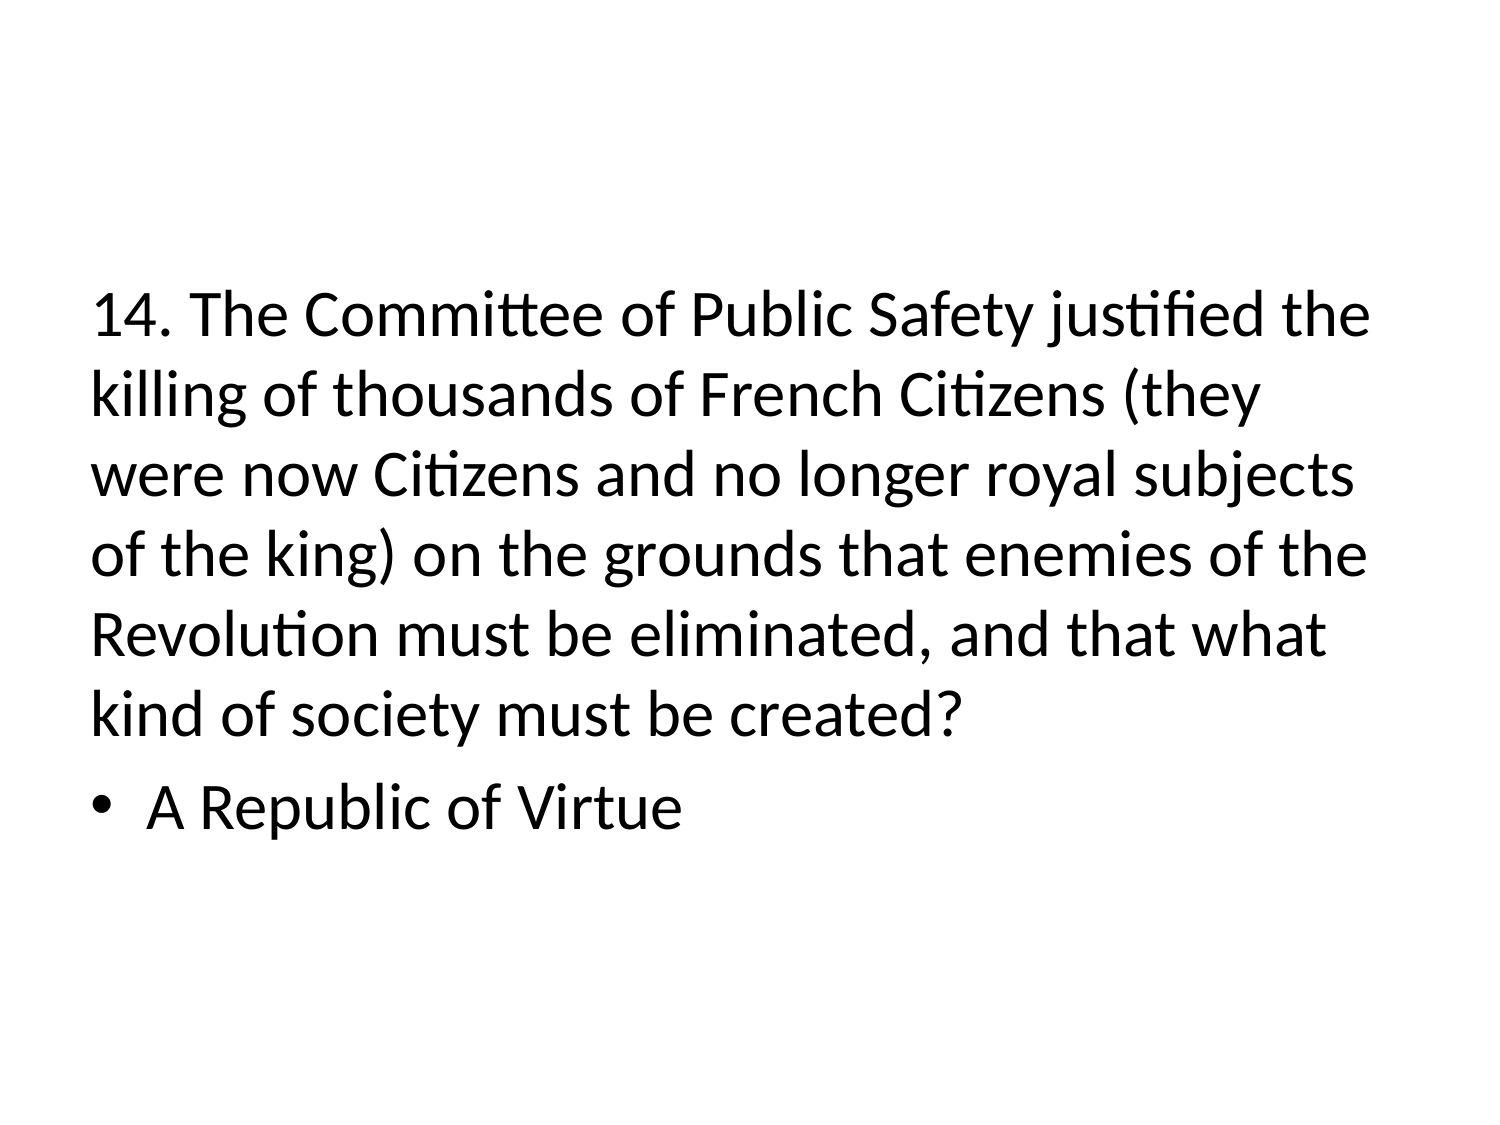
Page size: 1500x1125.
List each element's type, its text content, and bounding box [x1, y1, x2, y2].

list 14. The Committee of Public Safety justified the killing of thousands of French Citizens (they were now Citizens and no longer royal subjects of the king) on the grounds that enemies of the Revolution must be eliminated, and that what kind of society must be created? A Republic of Virtue [75, 262, 1425, 1005]
